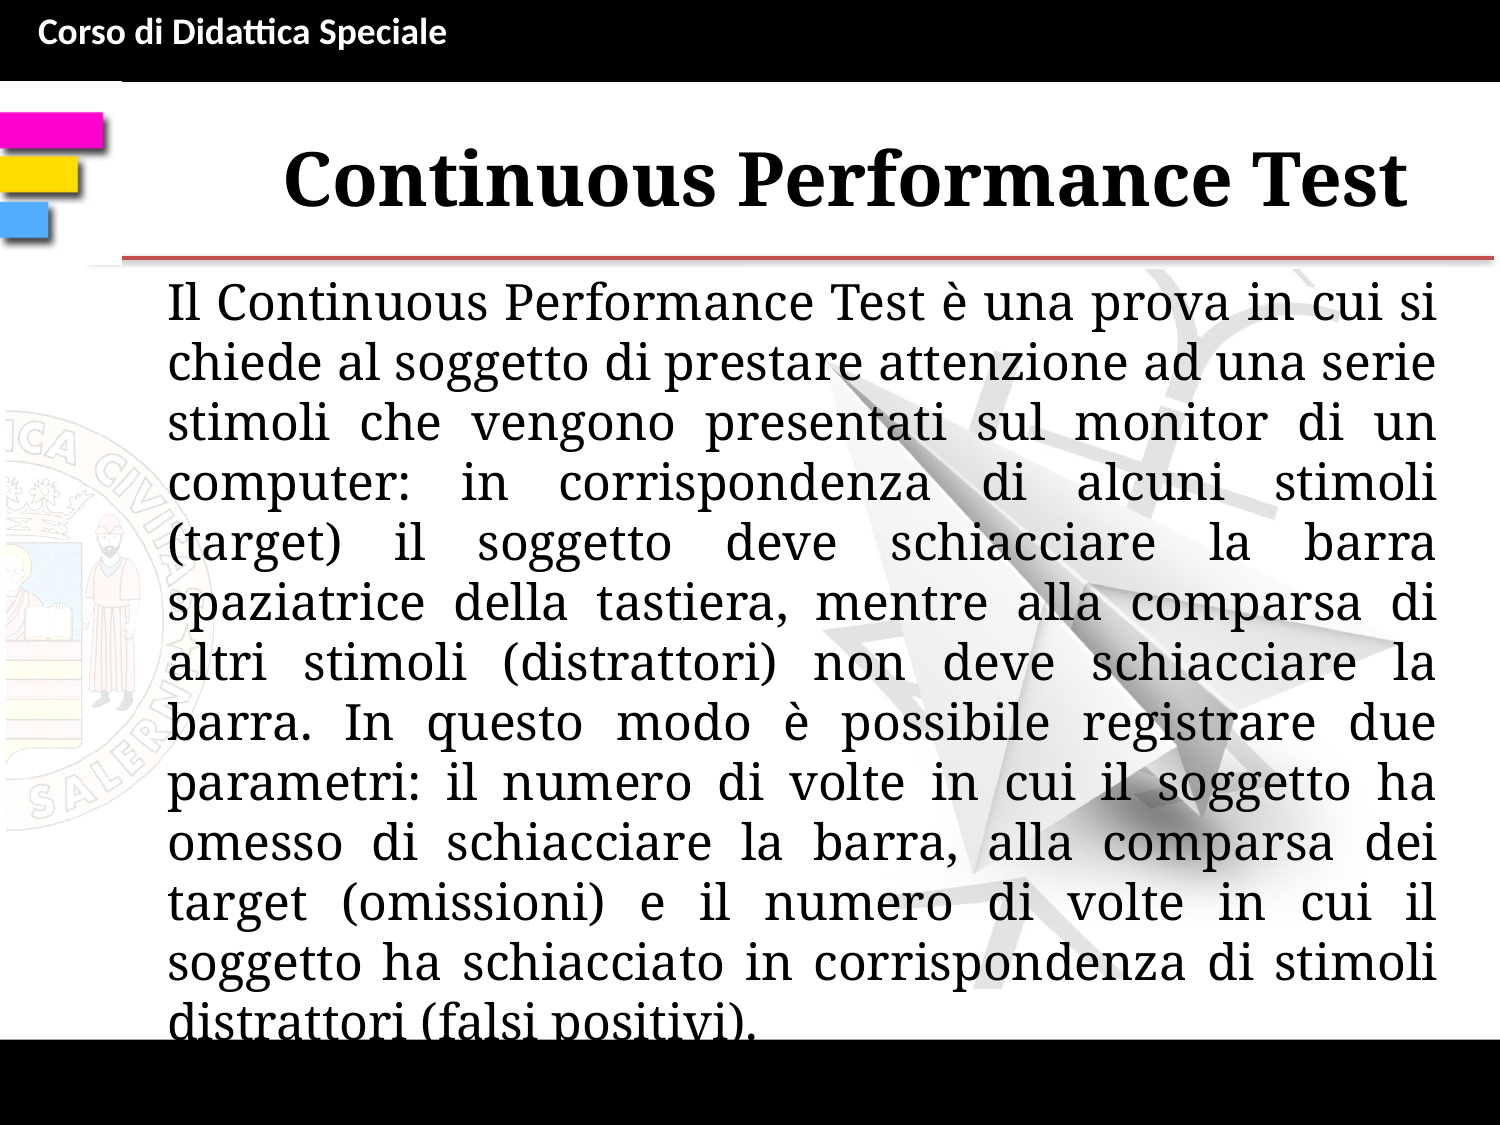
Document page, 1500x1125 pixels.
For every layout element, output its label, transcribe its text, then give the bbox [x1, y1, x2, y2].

picture [0, 81, 122, 265]
title Continuous Performance Test [120, 106, 1426, 247]
list Il Continuous Performance Test è una prova in cui si chiede al soggetto di prestare attenzione ad una serie stimoli che vengono presentati sul monitor di un computer: in corrispondenza di alcuni stimoli (target) il soggetto deve schiacciare la barra spaziatrice della tastiera, mentre alla comparsa di altri stimoli (distrattori) non deve schiacciare la barra. In questo modo è possibile registrare due parametri: il numero di volte in cui il soggetto ha omesso di schiacciare la barra, alla comparsa dei target (omissioni) e il numero di volte in cui il soggetto ha schiacciato in corrispondenza di stimoli distrattori (falsi positivi). [152, 262, 1454, 965]
picture [750, 965, 1442, 989]
